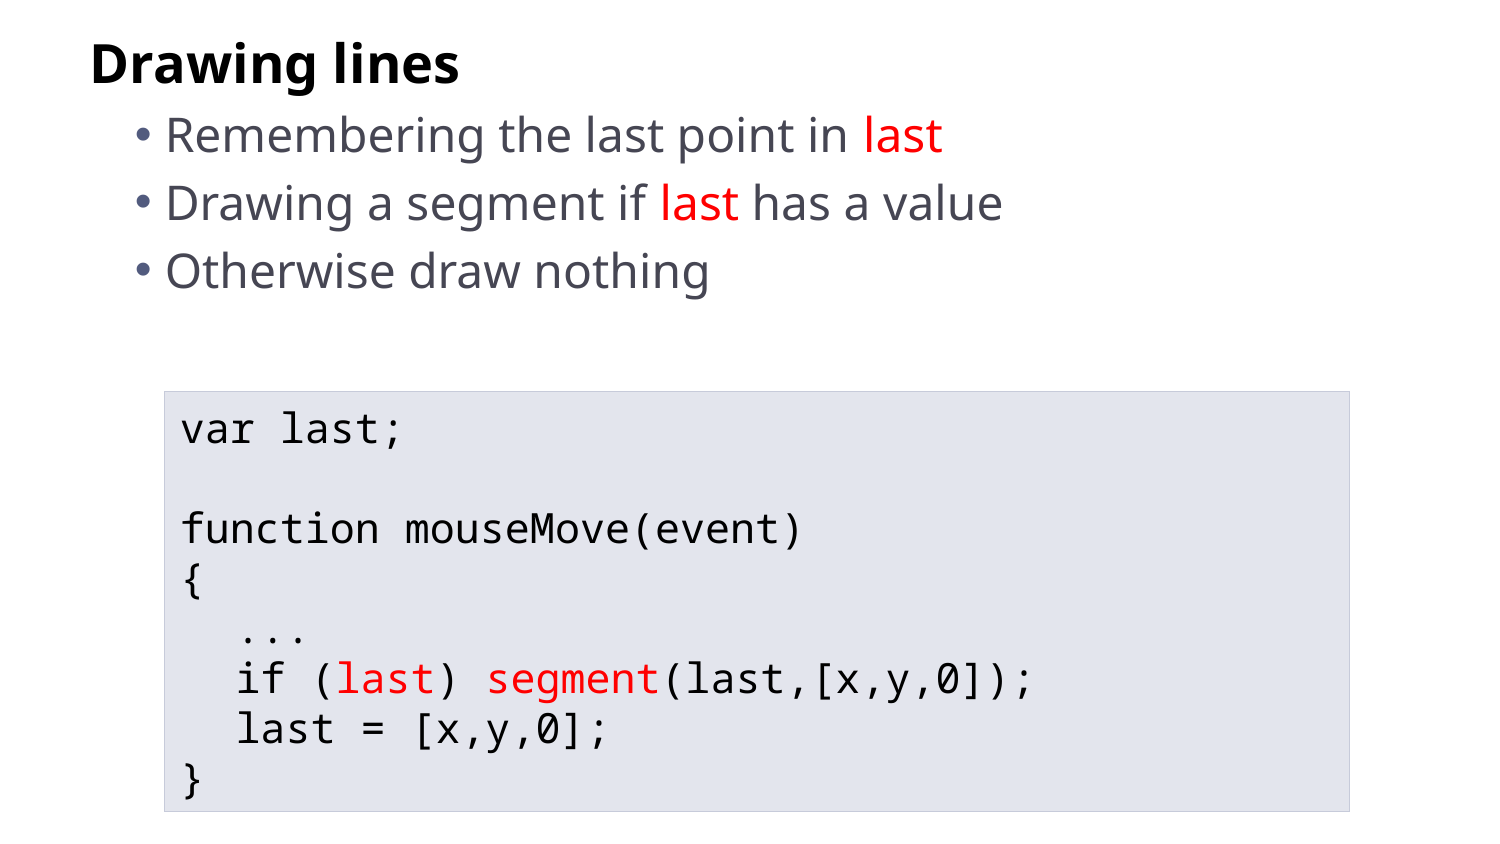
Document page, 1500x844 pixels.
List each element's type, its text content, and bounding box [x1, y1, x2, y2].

text_box var last; function mouseMove(event) { ... if (last) segment(last,[x,y,0]); last = [x,y,0]; } [164, 391, 1350, 812]
list Drawing lines Remembering the last point in last Drawing a segment if last has a value Otherwise draw nothing [75, 21, 1475, 835]
